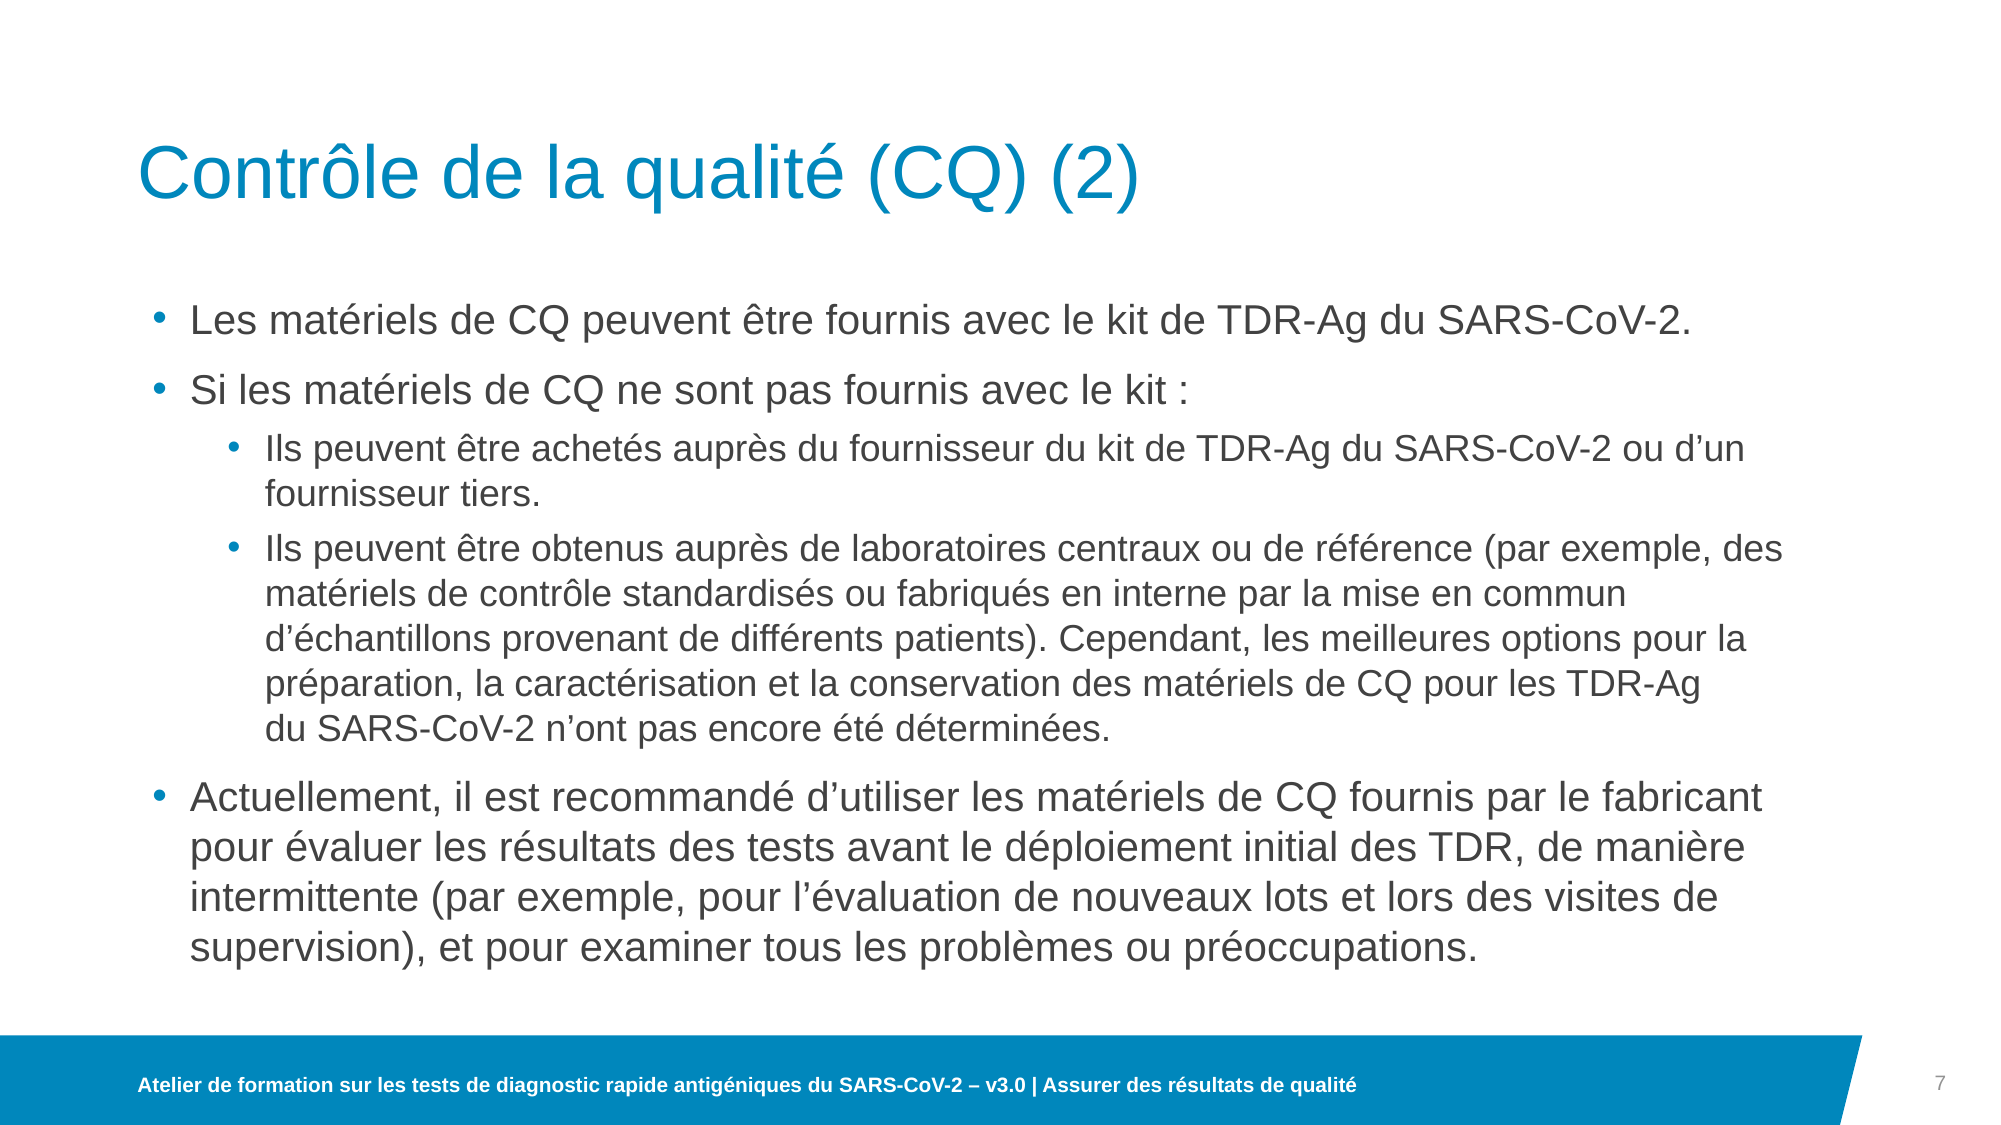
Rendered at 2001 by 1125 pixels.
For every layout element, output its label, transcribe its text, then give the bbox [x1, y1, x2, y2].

slide_number 7 [1862, 1035, 1947, 1125]
footer Atelier de formation sur les tests de diagnostic rapide antigéniques du SARS-CoV-2 – v3.0 | Assurer des résultats de qualité [137, 1042, 1442, 1125]
title Contrôle de la qualité (CQ) (2) [137, 59, 1863, 215]
list Les matériels de CQ peuvent être fournis avec le kit de TDR-Ag du SARS-CoV-2. Si les matériels de CQ ne sont pas fournis avec le kit : Ils peuvent être achetés auprès du fournisseur du kit de TDR-Ag du SARS-CoV-2 ou d’un fournisseur tiers. Ils peuvent être obtenus auprès de laboratoires centraux ou de référence (par exemple, des matériels de contrôle standardisés ou fabriqués en interne par la mise en commun d’échantillons provenant de différents patients). Cependant, les meilleures options pour la préparation, la caractérisation et la conservation des matériels de CQ pour les TDR-Ag du SARS-CoV-2 n’ont pas encore été déterminées. Actuellement, il est recommandé d’utiliser les matériels de CQ fournis par le fabricant pour évaluer les résultats des tests avant le déploiement initial des TDR, de manière intermittente (par exemple, pour l’évaluation de nouveaux lots et lors des visites de supervision), et pour examiner tous les problèmes ou préoccupations. [137, 284, 1863, 1014]
